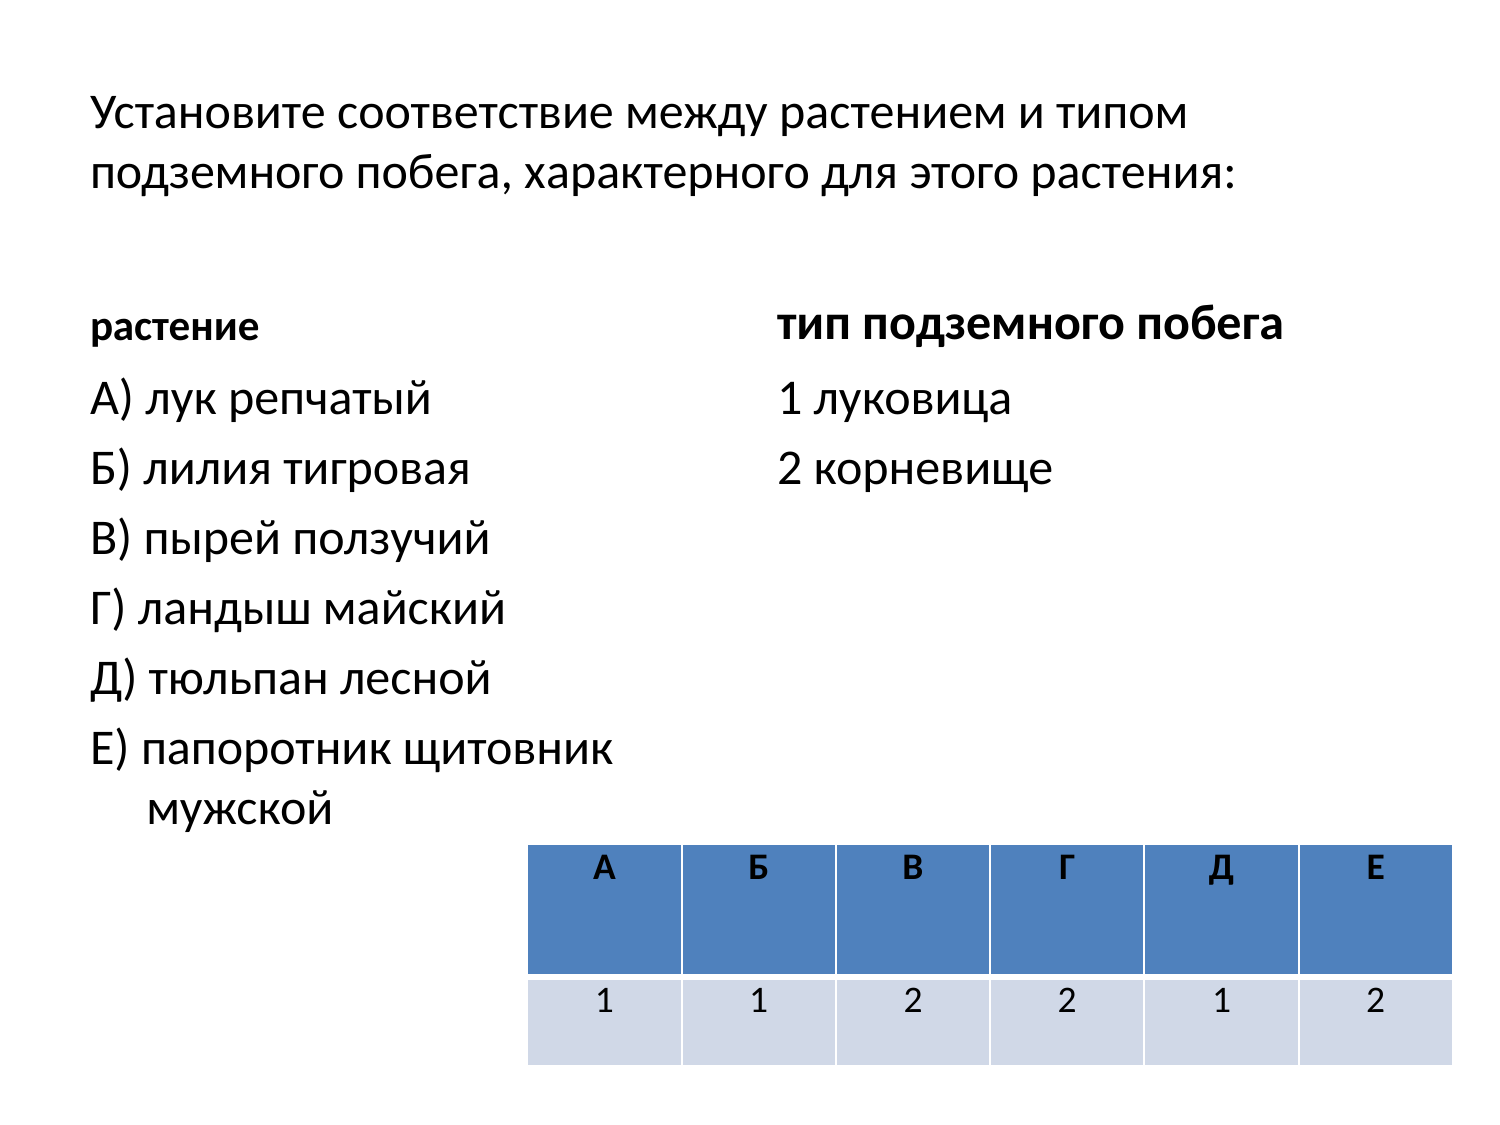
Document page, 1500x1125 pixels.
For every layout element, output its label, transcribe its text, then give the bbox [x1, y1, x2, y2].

table_cell 1 [1145, 980, 1298, 1065]
table_header В [837, 845, 989, 974]
list 1 луковица 2 корневище [761, 356, 1425, 843]
list тип подземного побега [761, 251, 1425, 356]
table_cell 2 [991, 980, 1143, 1065]
table_header Б [683, 845, 835, 974]
table_header Д [1145, 845, 1298, 974]
table_header Г [991, 845, 1143, 974]
title Установите соответствие между растением и типом подземного побега, характерного для этого растения: [75, 45, 1425, 233]
table_header Е [1300, 845, 1452, 974]
list растение [75, 251, 738, 356]
table_cell 1 [683, 980, 835, 1065]
table_cell 2 [837, 980, 989, 1065]
table_cell 1 [528, 980, 681, 1065]
list А) лук репчатый Б) лилия тигровая В) пырей ползучий Г) ландыш майский Д) тюльпан лесной Е) папоротник щитовник мужской [75, 356, 738, 1005]
table_header А [528, 845, 681, 974]
table_cell 2 [1300, 980, 1452, 1065]
